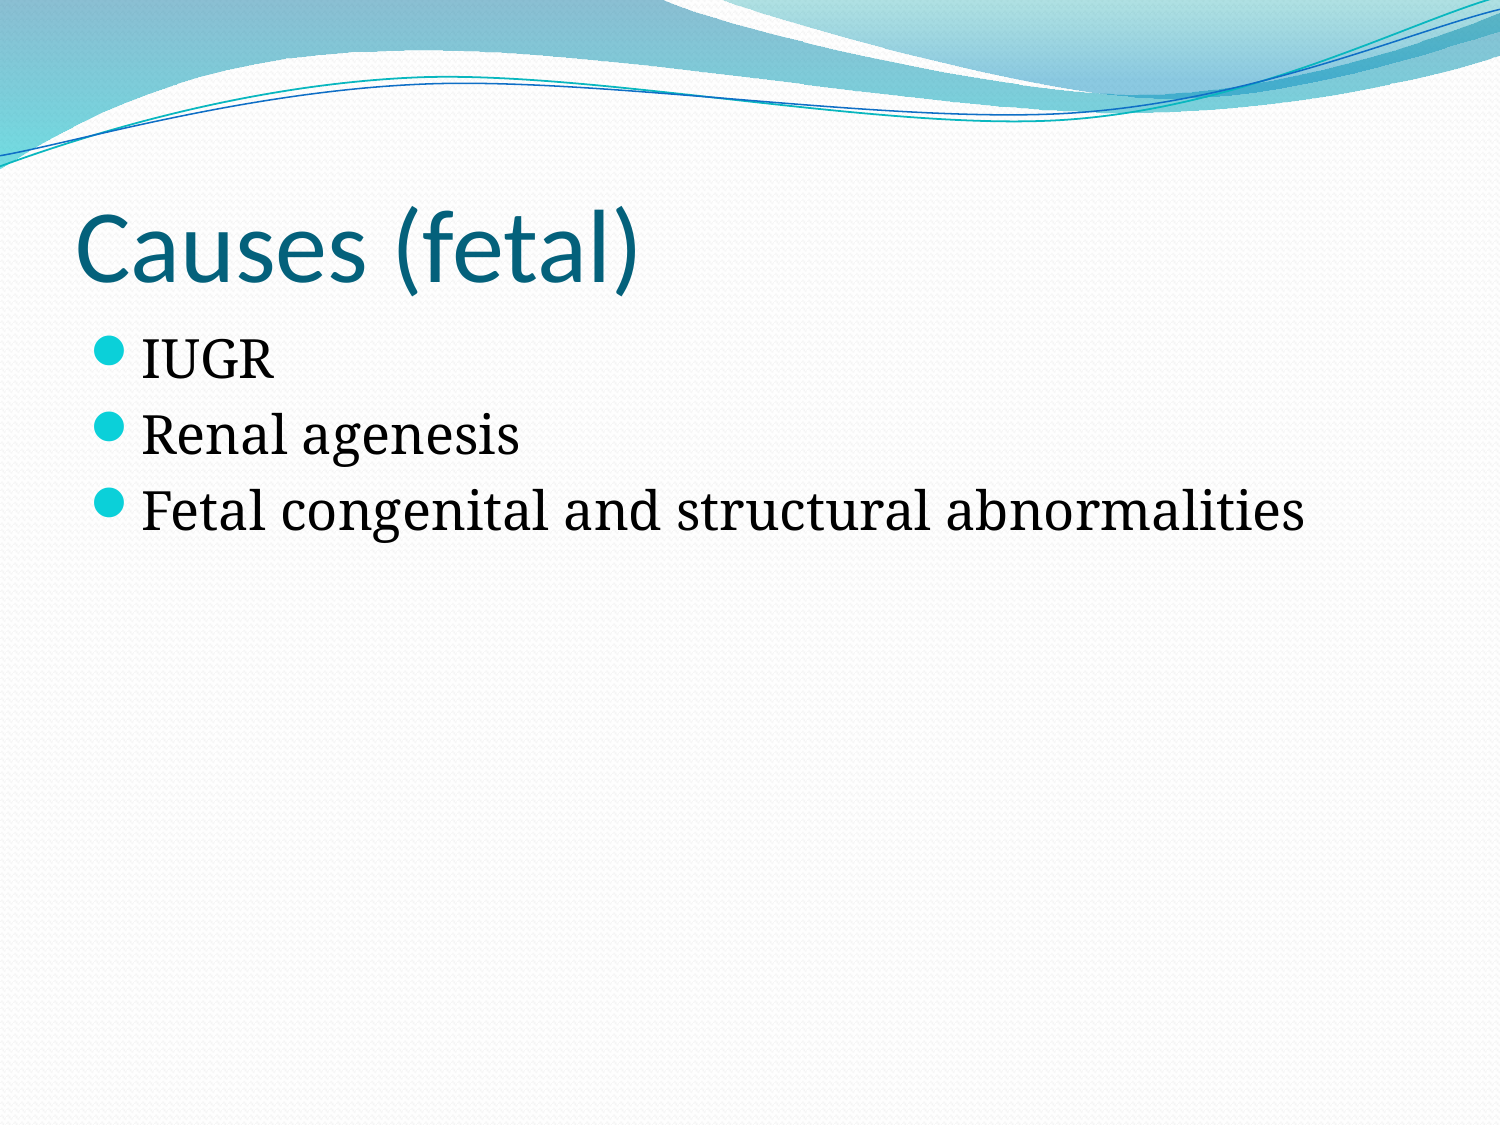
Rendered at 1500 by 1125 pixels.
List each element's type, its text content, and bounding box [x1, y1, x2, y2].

list IUGR Renal agenesis Fetal congenital and structural abnormalities [75, 317, 1425, 1038]
title Causes (fetal) [75, 115, 1425, 303]
